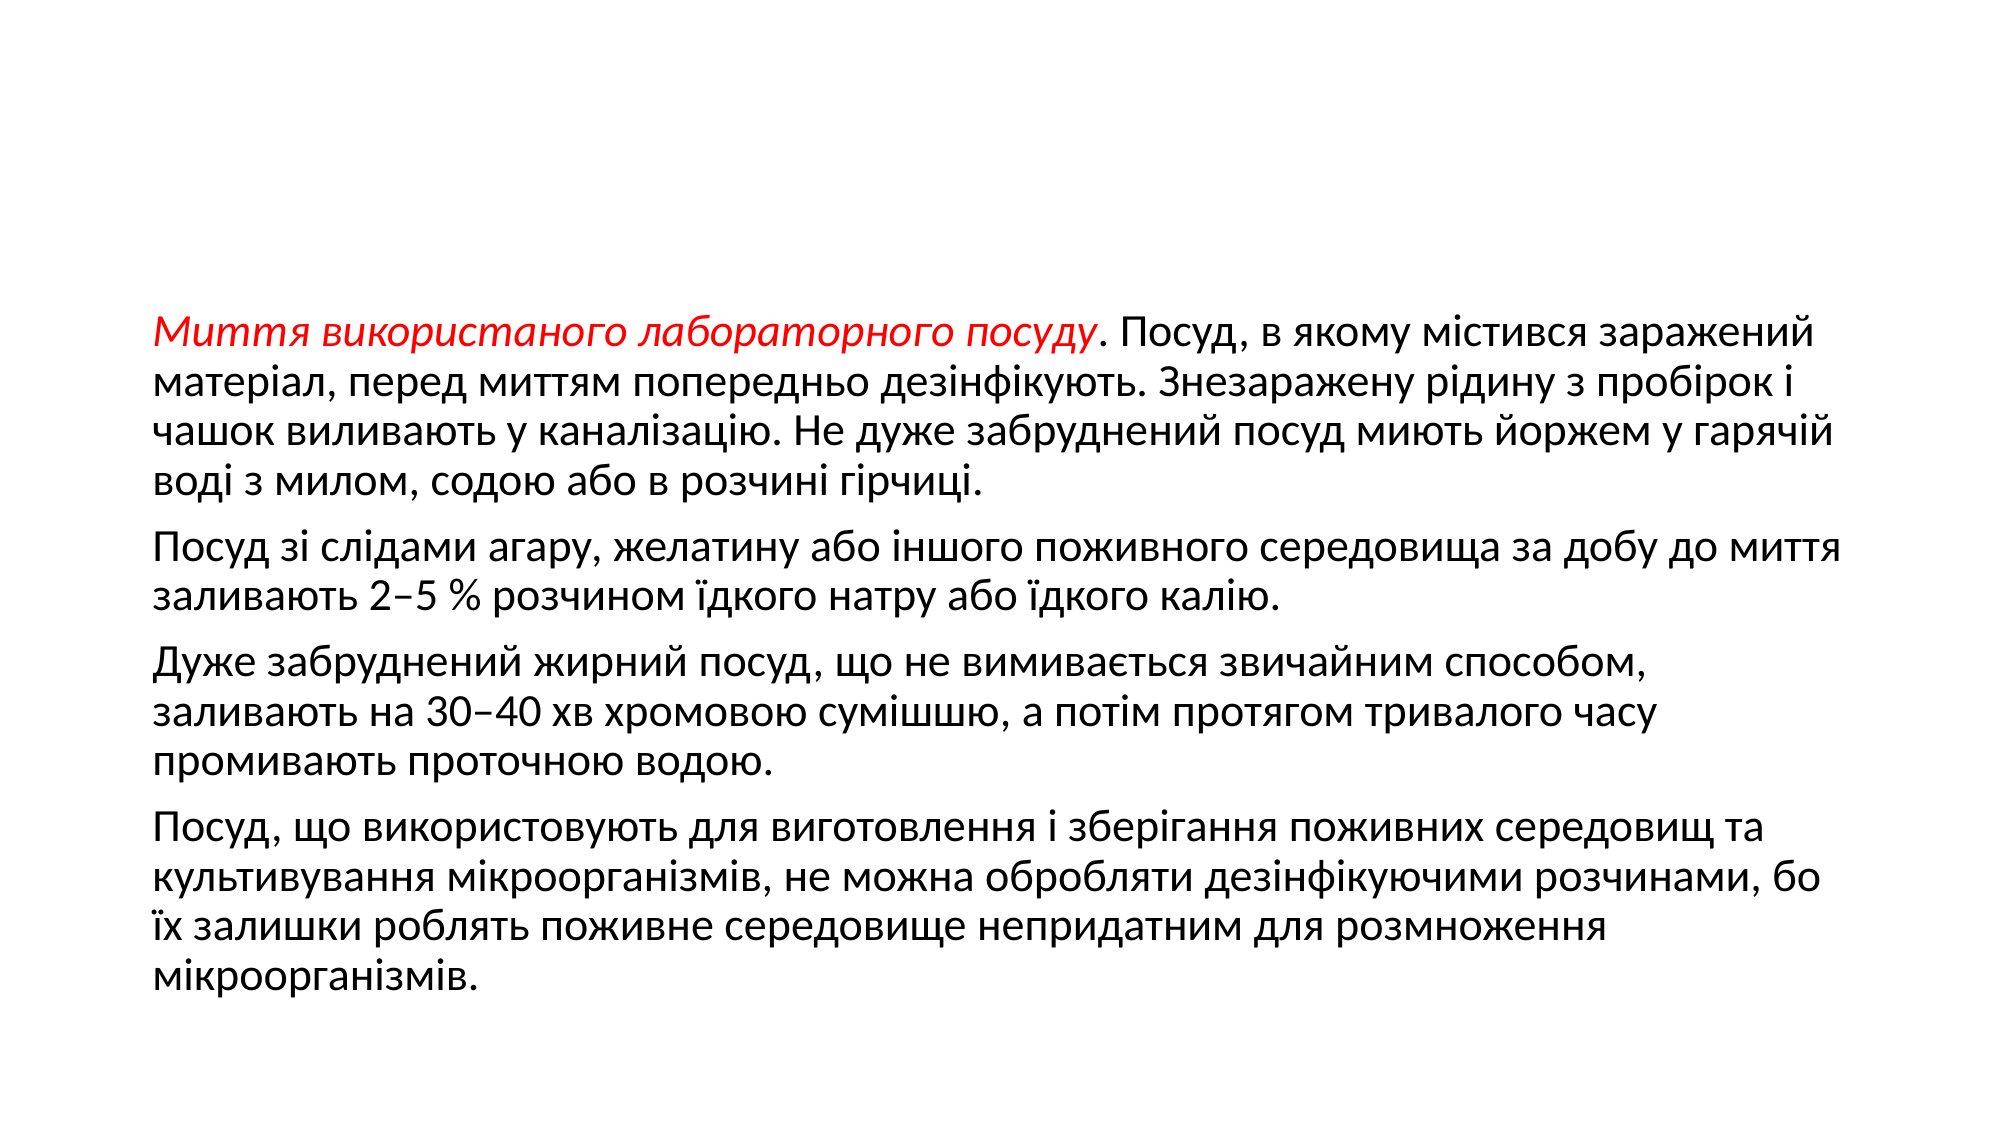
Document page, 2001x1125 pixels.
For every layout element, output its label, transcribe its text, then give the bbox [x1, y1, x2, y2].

list Миття використаного лабораторного посуду. Посуд, в якому містився заражений матеріал, перед миттям попередньо дезінфікують. Знезаражену рідину з пробірок і чашок виливають у каналізацію. Не дуже забруднений посуд миють йоржем у гарячій воді з милом, содою або в розчині гірчиці. Посуд зі слідами агару, желатину або іншого поживного середовища за добу до миття заливають 2–5 % розчином їдкого натру або їдкого калію. Дуже забруднений жирний посуд, що не вимивається звичайним способом, заливають на 30–40 хв хромовою сумішшю, а потім протягом тривалого часу промивають проточною водою. Посуд, що використовують для виготовлення і зберігання поживних середовищ та культивування мікроорганізмів, не можна обробляти дезінфікуючими розчинами, бо їх залишки роблять поживне середовище непридатним для розмноження мікроорганізмів. [137, 299, 1863, 1014]
